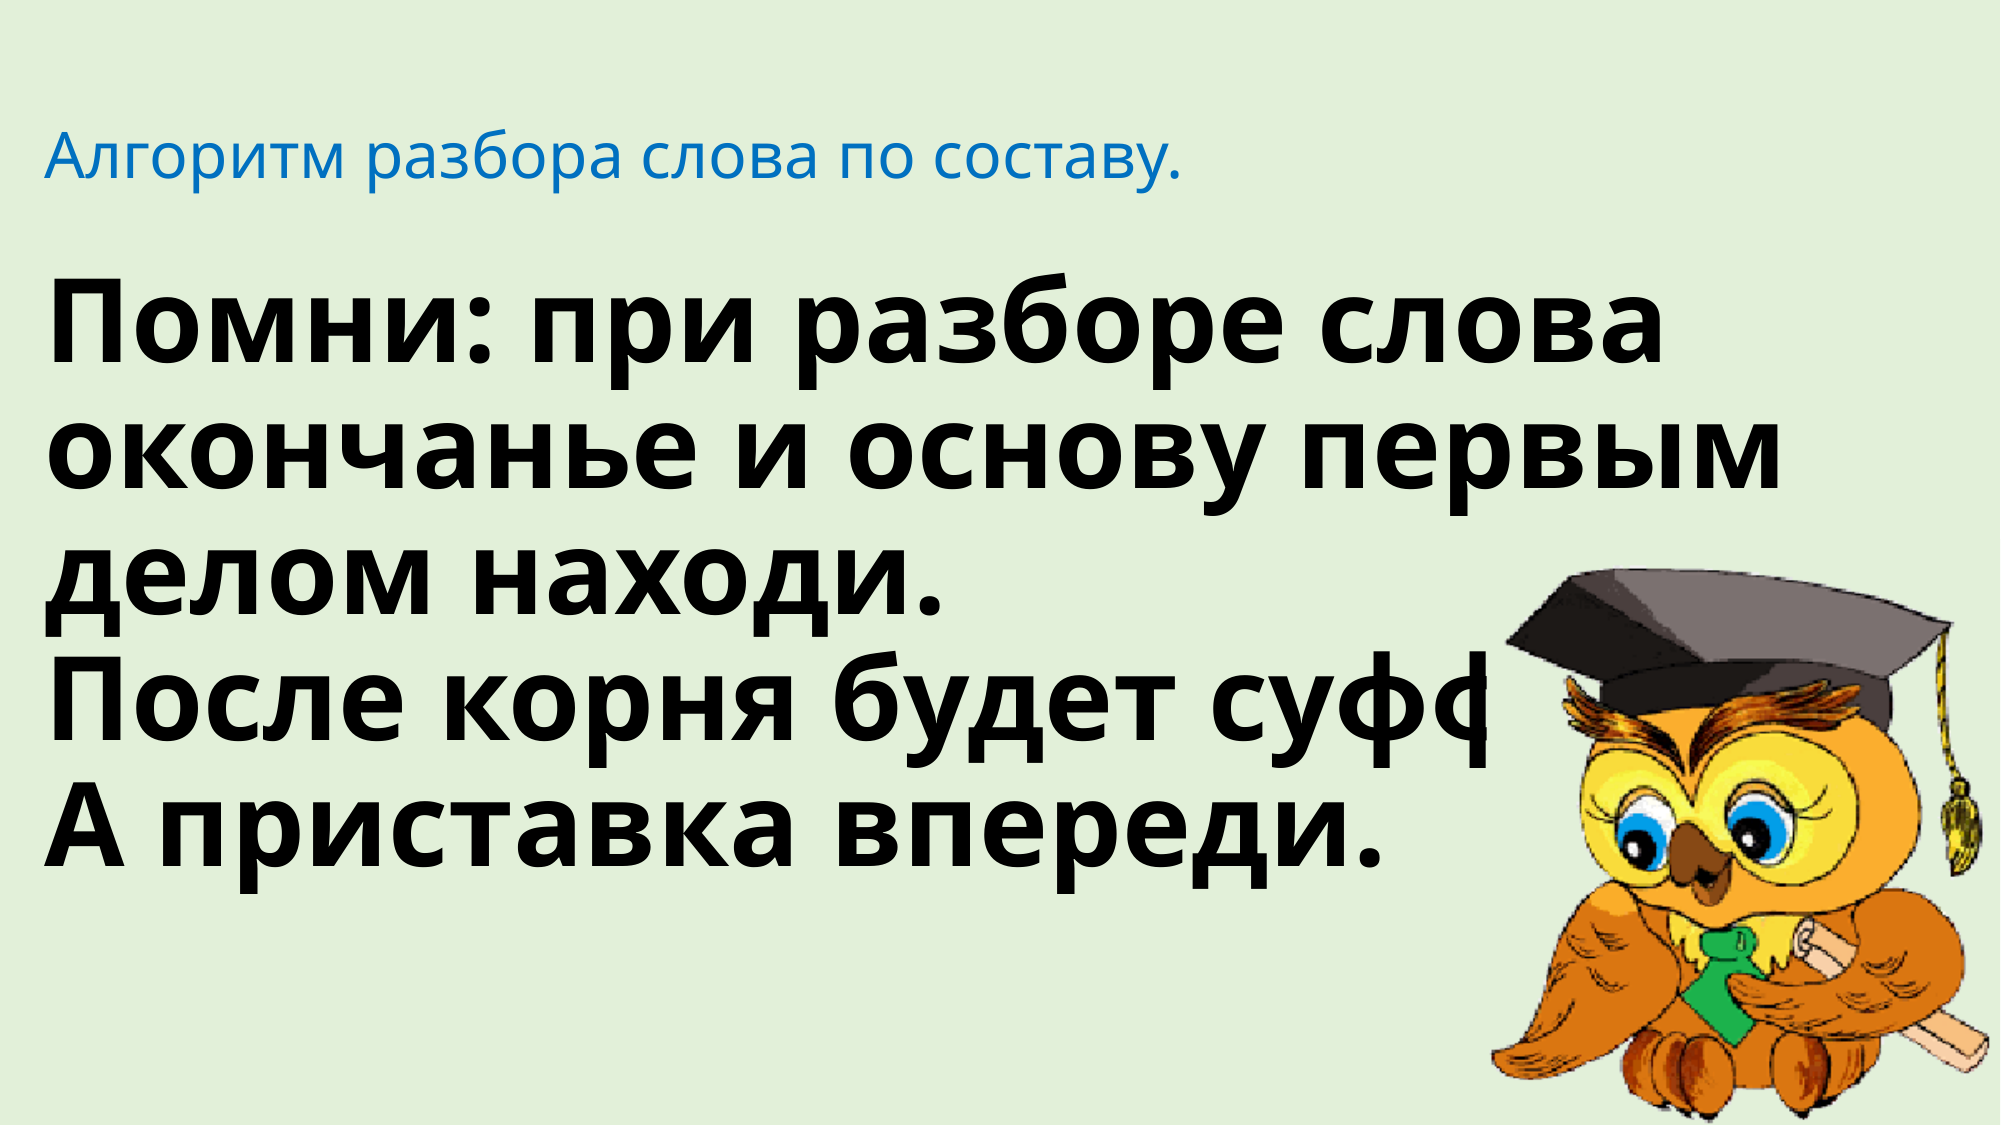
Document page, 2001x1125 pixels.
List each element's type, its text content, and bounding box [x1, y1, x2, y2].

picture [1486, 539, 2001, 1125]
title Алгоритм разбора слова по составу. Помни: при разборе слова окончанье и основу первым делом находи. После корня будет суффикс, А приставка впереди. [29, 110, 1941, 1051]
